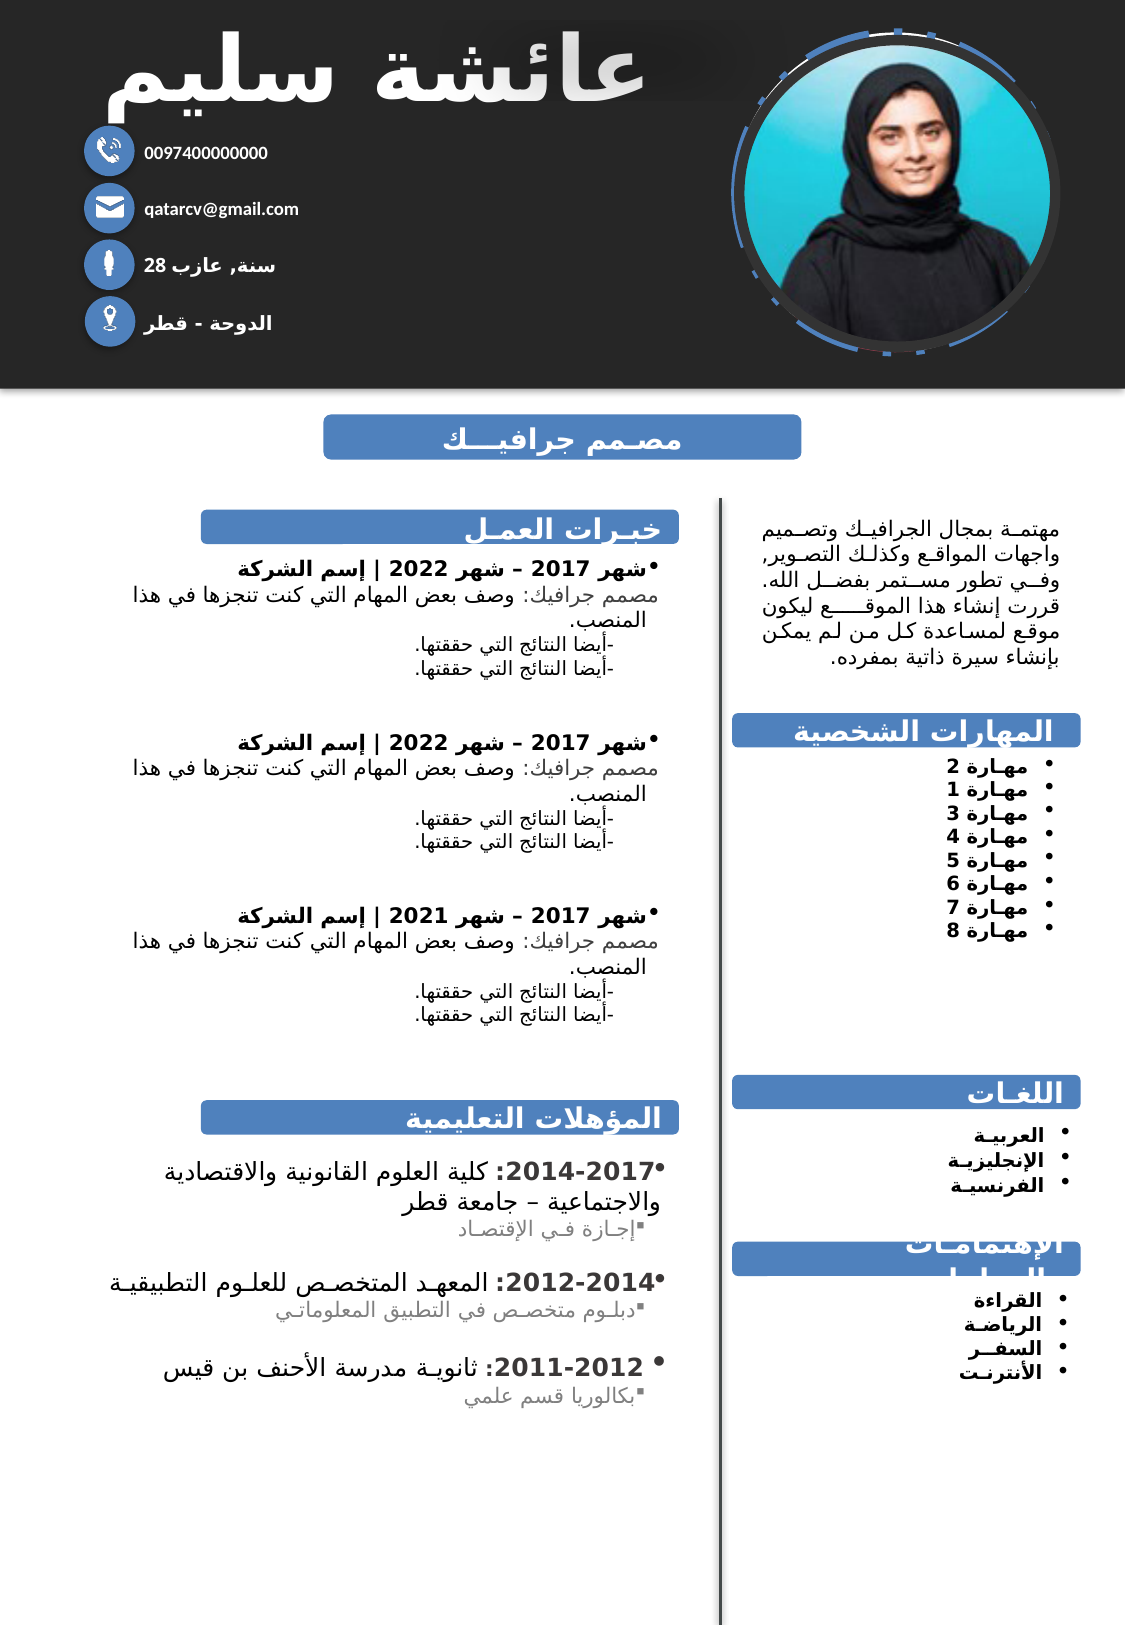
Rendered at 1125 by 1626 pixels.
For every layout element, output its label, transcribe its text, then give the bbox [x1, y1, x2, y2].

text_box [83, 182, 125, 235]
text_box مهتمة بمجال الجرافيك وتصميم واجهات المواقع وكذلك التصوير, وفي تطور مستمر بفضل الله. قررت إنشاء هذا الموقع ليكون موقع لمساعدة كل من لم يمكن بإنشاء سيرة ذاتية بمفرده. [748, 508, 1074, 681]
text_box العربيـة الإنجليزيـة الفرنسيـة [737, 1113, 1085, 1204]
text_box المؤهلات التعليمية [198, 1098, 682, 1137]
picture [96, 249, 122, 276]
text_box خبـرات العمـل [198, 507, 682, 547]
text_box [130, 141, 456, 342]
text_box مصـمم جرافيـــك [321, 412, 804, 462]
text_box [0, 0, 1125, 389]
text_box المهارات الشخصية [730, 710, 1083, 750]
picture [96, 193, 124, 221]
text_box مهـارة 2 مهـارة 1 مهـارة 3 مهـارة 4 مهـارة 5 مهـارة 6 مهـارة 7 مهـارة 8 [732, 747, 1067, 1026]
text_box 2014-2017: كلية العلوم القانونية والاقتصادية والاجتماعية – جامعة قطر إجـازة فـي الإقتصـاد 2012-2014: المعهـد المتخصـص للعلـوم التطبيقيـة دبلـوم متخصـص في التطبيق المعلوماتـي 2011-2012: ثانويـة مدرسة الأحنف بن قيس بكالوريا قسم علمي [55, 1148, 679, 1530]
picture [96, 137, 123, 164]
table_header القراءة الرياضـة السفــر الأنترنـت [764, 1282, 1081, 1395]
picture [735, 32, 1056, 353]
text_box شهر 2017 – شهر 2022 | إسم الشركة مصمم جرافيك: وصف بعض المهام التي كنت تنجزها في هذا المنصب. -أيضا النتائج التي حققتها. -أيضا النتائج التي حققتها. شهر 2017 – شهر 2022 | إسم الشركة مصمم جرافيك: وصف بعض المهام التي كنت تنجزها في هذا المنصب. -أيضا النتائج التي حققتها. -أيضا النتائج التي حققتها. شهر 2017 – شهر 2021 | إسم الشركة مصمم جرافيك: وصف بعض المهام التي كنت تنجزها في هذا المنصب. -أيضا النتائج التي حققتها. -أيضا النتائج التي حققتها. [49, 548, 672, 1094]
text_box [83, 124, 133, 177]
text_box اللغـات [730, 1072, 1083, 1112]
text_box عائشة سليم [56, 35, 668, 115]
text_box الإهتمامـات والهوايـات [730, 1239, 1083, 1279]
picture [96, 305, 123, 332]
text_box [84, 296, 125, 348]
text_box [83, 238, 125, 291]
